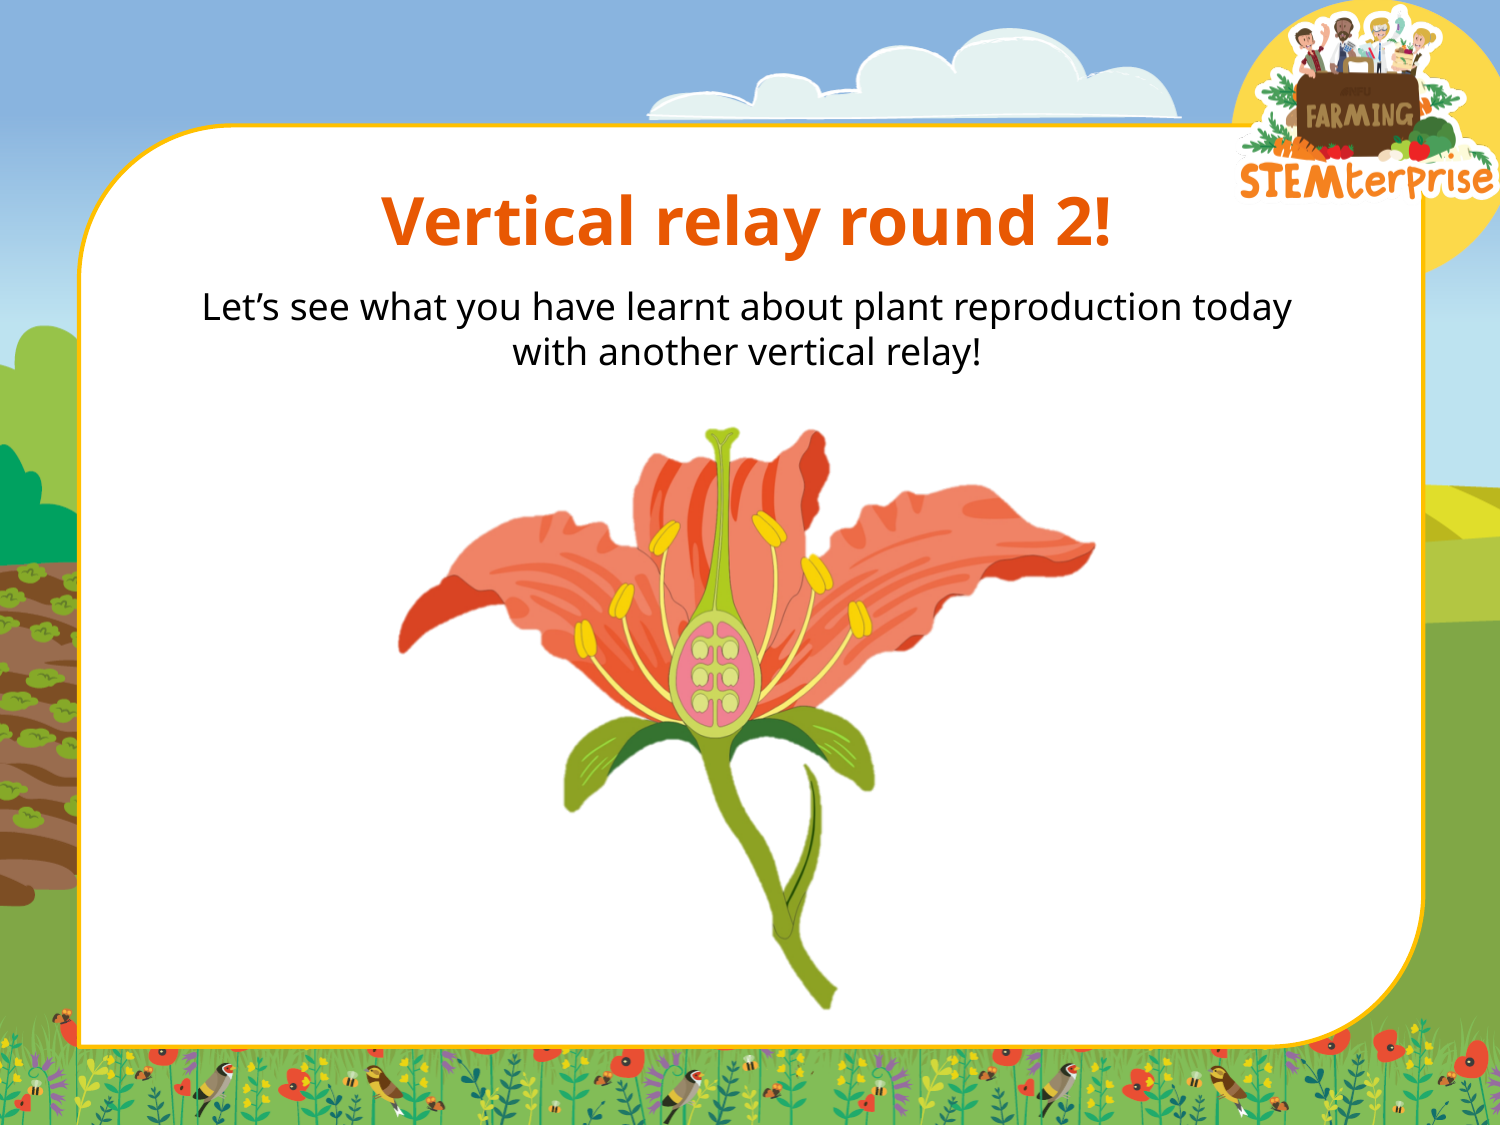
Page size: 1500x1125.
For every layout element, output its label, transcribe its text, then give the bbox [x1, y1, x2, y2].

text_box [76, 123, 1228, 1049]
picture [0, 0, 1500, 1125]
text_box [1120, 214, 1426, 1049]
text_box Vertical relay round 2! Let’s see what you have learnt about plant reproduction today with another vertical relay! [150, 170, 1344, 516]
